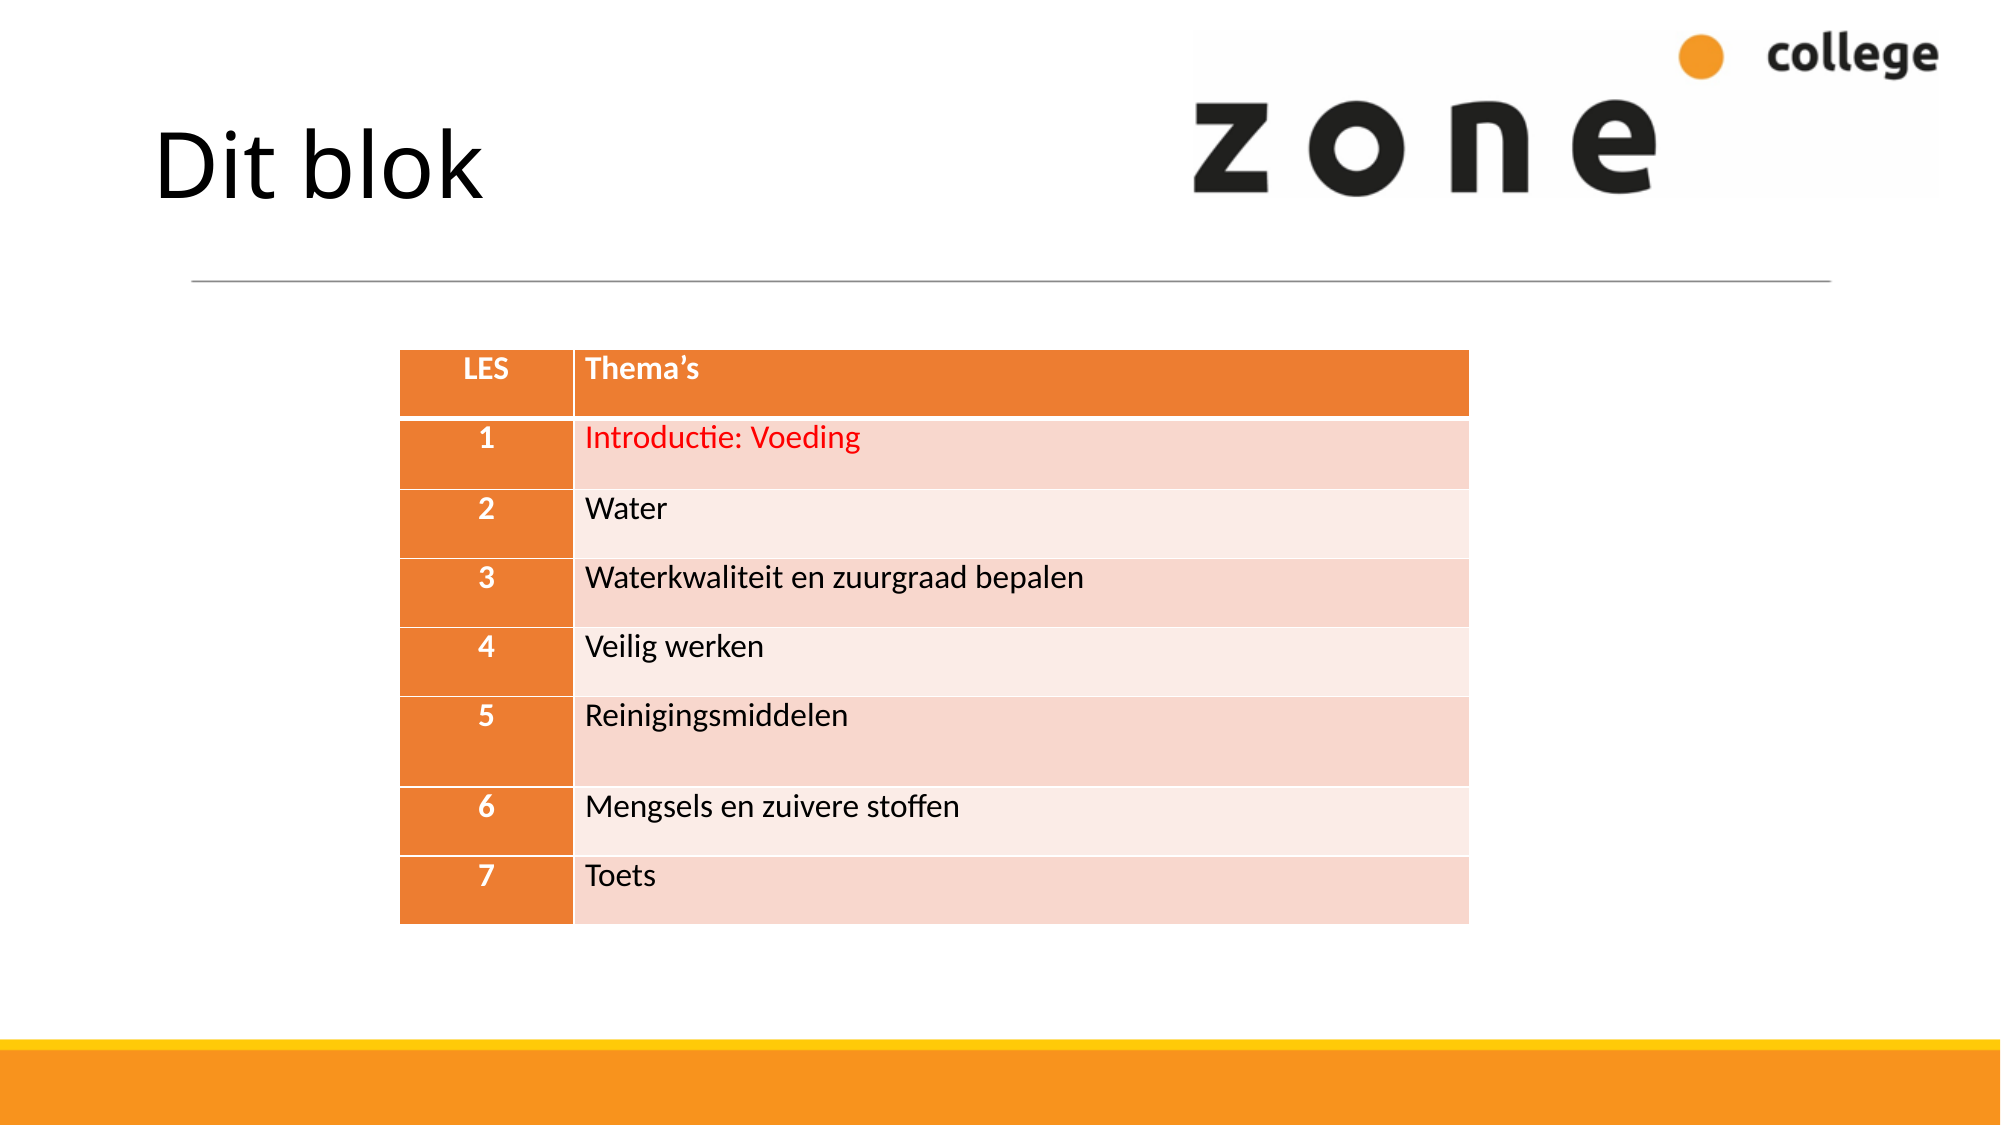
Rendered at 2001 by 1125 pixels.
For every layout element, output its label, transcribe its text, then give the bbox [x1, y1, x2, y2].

table_header LES [400, 350, 573, 416]
table_cell 7 [400, 857, 573, 924]
table_cell 2 [400, 490, 573, 558]
table_cell 5 [400, 697, 573, 786]
table_cell Reinigingsmiddelen [575, 697, 1469, 786]
table_cell 4 [400, 628, 573, 696]
table_cell 6 [400, 788, 573, 855]
picture [0, 0, 2001, 1125]
table_cell Waterkwaliteit en zuurgraad bepalen [575, 559, 1469, 627]
table_cell Toets [575, 857, 1469, 924]
table_cell Mengsels en zuivere stoffen [575, 788, 1469, 855]
table_cell 1 [400, 421, 573, 489]
table_cell Veilig werken [575, 628, 1469, 696]
table_header Thema’s [575, 350, 1469, 416]
title Dit blok [137, 59, 1863, 278]
table_cell 3 [400, 559, 573, 627]
table_cell Introductie: Voeding [575, 421, 1469, 489]
table_cell Water [575, 490, 1469, 558]
